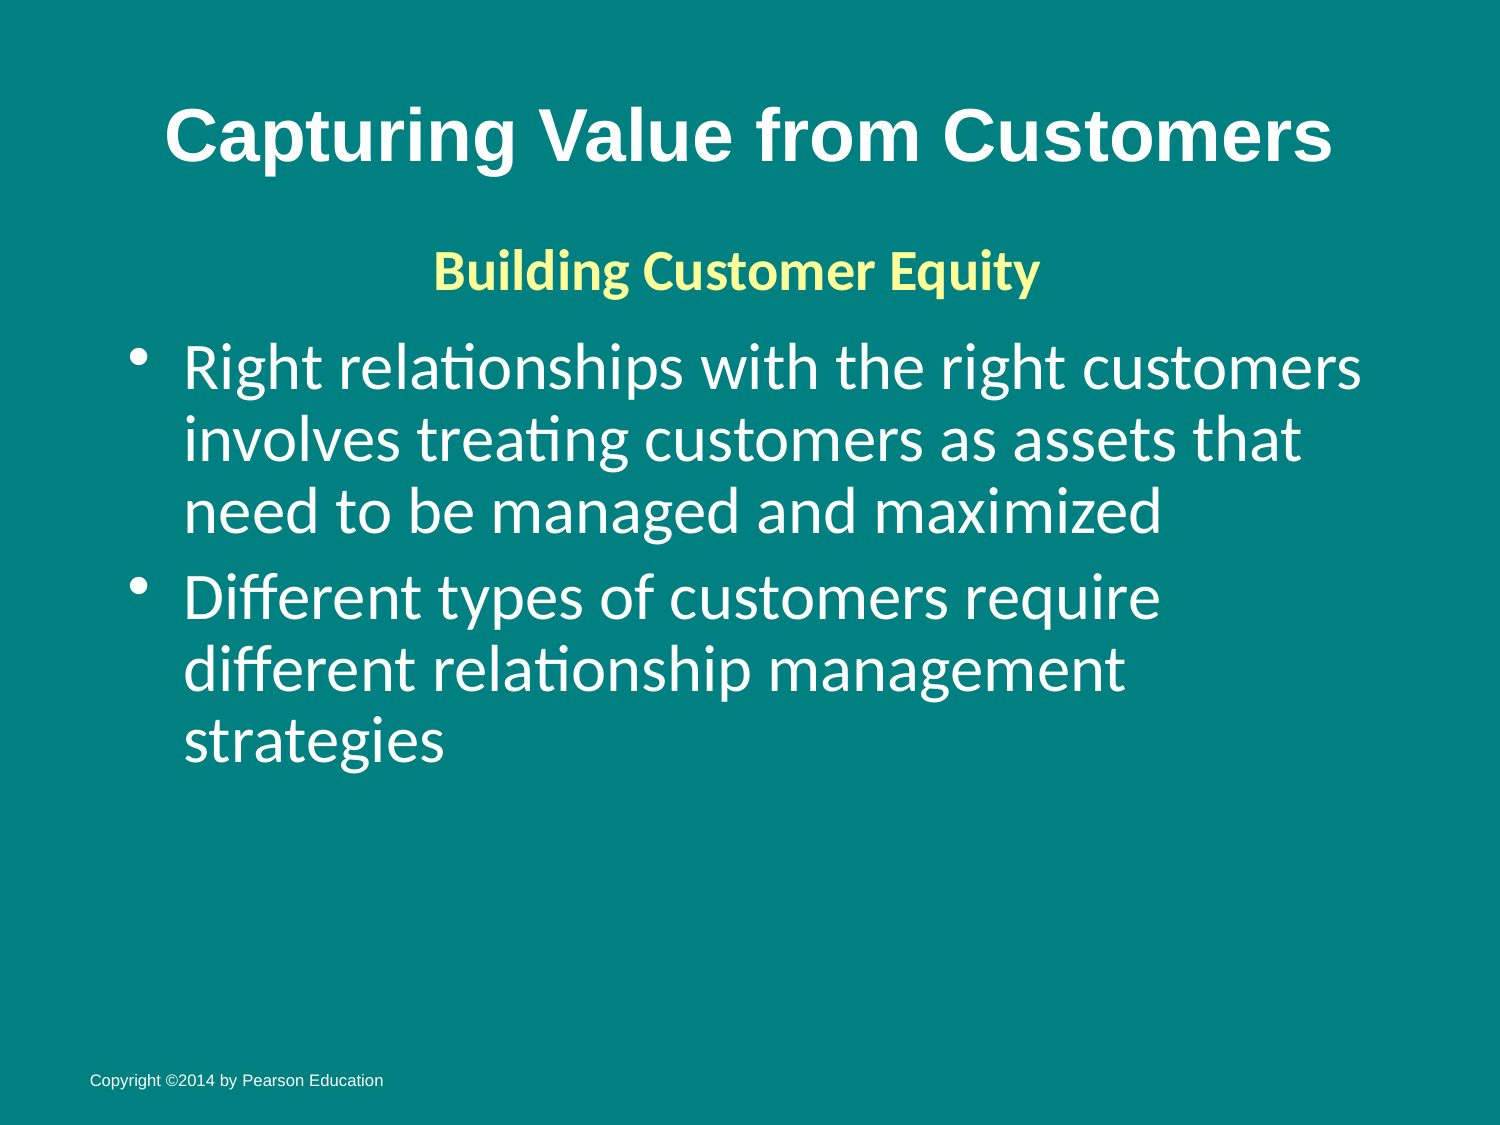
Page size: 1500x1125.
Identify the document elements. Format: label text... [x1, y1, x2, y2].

list Building Customer Equity [149, 226, 1326, 288]
list Right relationships with the right customers involves treating customers as assets that need to be managed and maximized Different types of customers require different relationship management strategies [112, 324, 1388, 851]
text_box Copyright ©2014 by Pearson Education [74, 1062, 825, 1098]
title Capturing Value from Customers [112, 37, 1388, 226]
